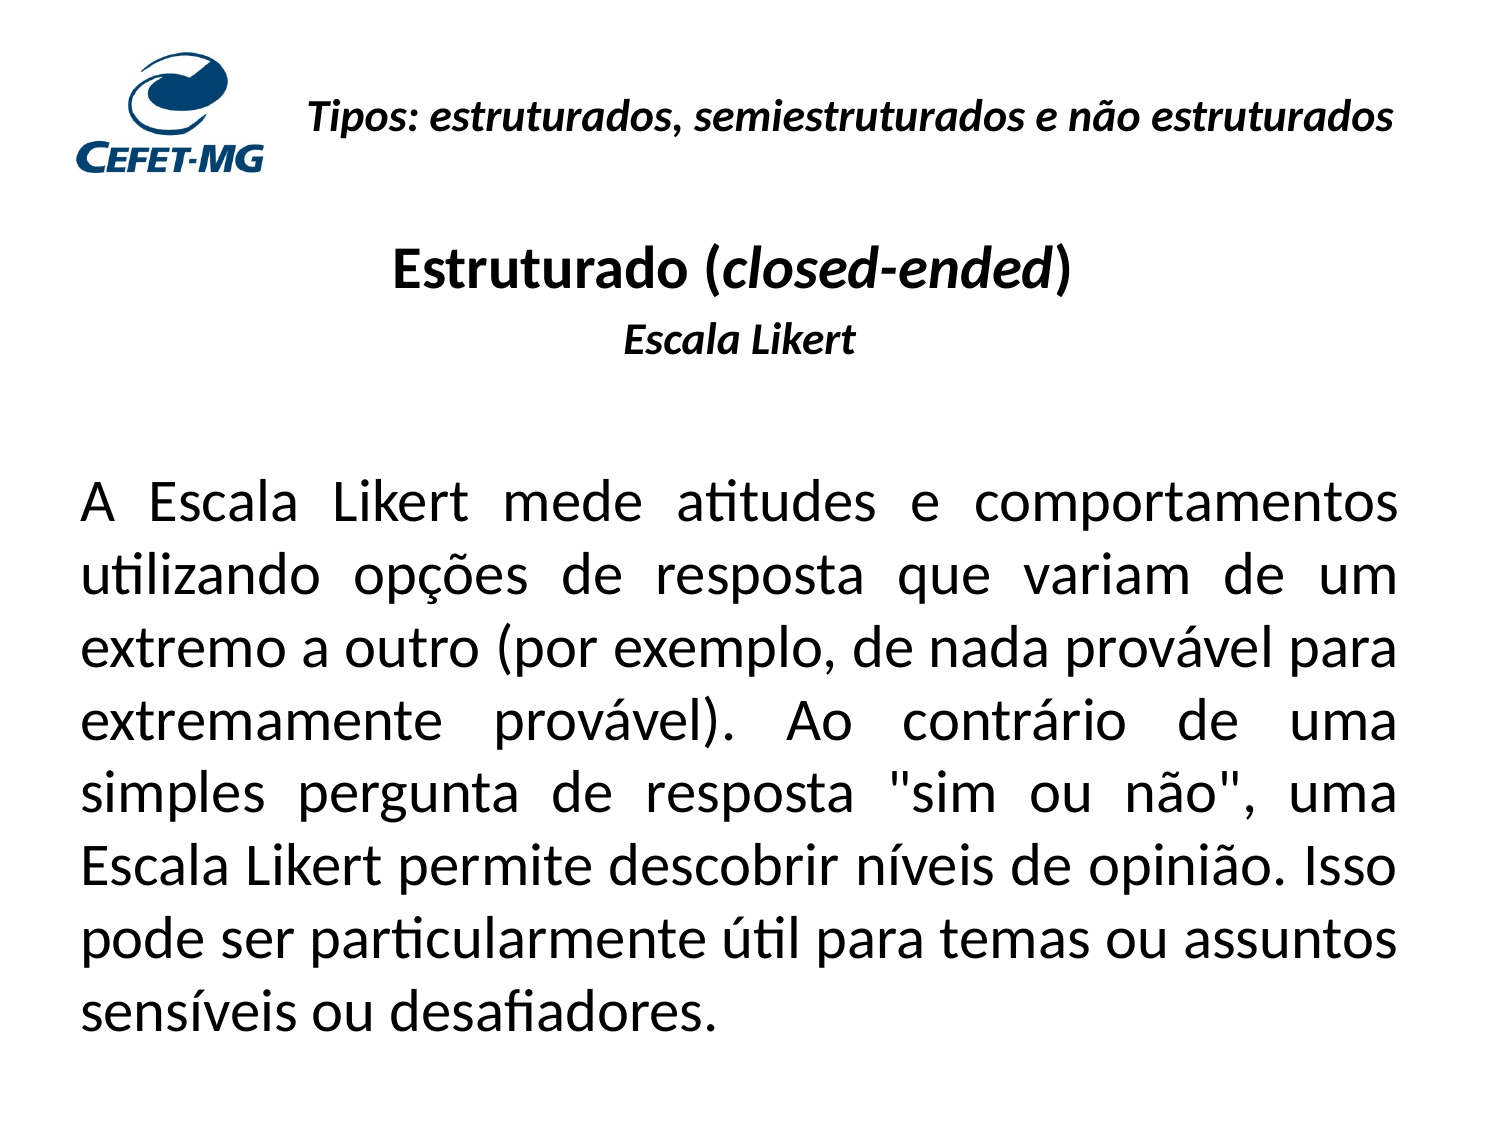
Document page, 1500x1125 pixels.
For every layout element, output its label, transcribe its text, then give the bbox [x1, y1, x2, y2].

list Estruturado (closed-ended) Escala Likert A Escala Likert mede atitudes e comportamentos utilizando opções de resposta que variam de um extremo a outro (por exemplo, de nada provável para extremamente provável). Ao contrário de uma simples pergunta de resposta "sim ou não", uma Escala Likert permite descobrir níveis de opinião. Isso pode ser particularmente útil para temas ou assuntos sensíveis ou desafiadores. [64, 219, 1415, 1059]
text_box Tipos: estruturados, semiestruturados e não estruturados [277, 78, 1424, 149]
picture [76, 51, 264, 173]
